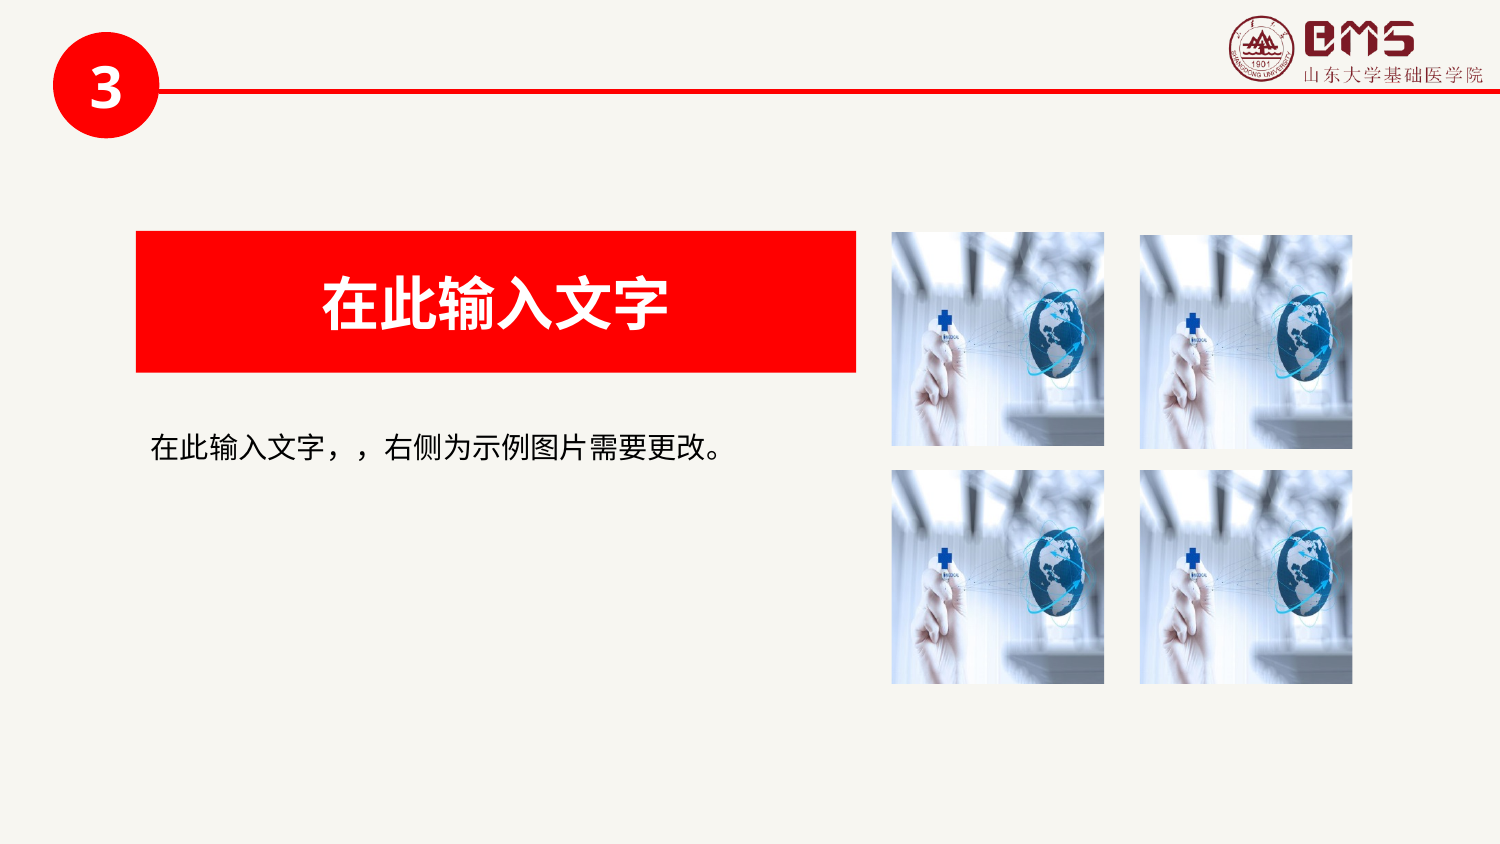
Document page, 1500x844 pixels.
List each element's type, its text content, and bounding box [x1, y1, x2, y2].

text_box [1138, 469, 1354, 685]
text_box 在此输入文字，，右侧为示例图片需要更改。 [135, 421, 857, 472]
text_box [890, 231, 1106, 447]
text_box 3 [50, 29, 162, 141]
text_box [890, 469, 1106, 685]
text_box 在此输入文字 [134, 229, 858, 375]
picture [1210, 0, 1500, 116]
text_box [1138, 234, 1354, 451]
